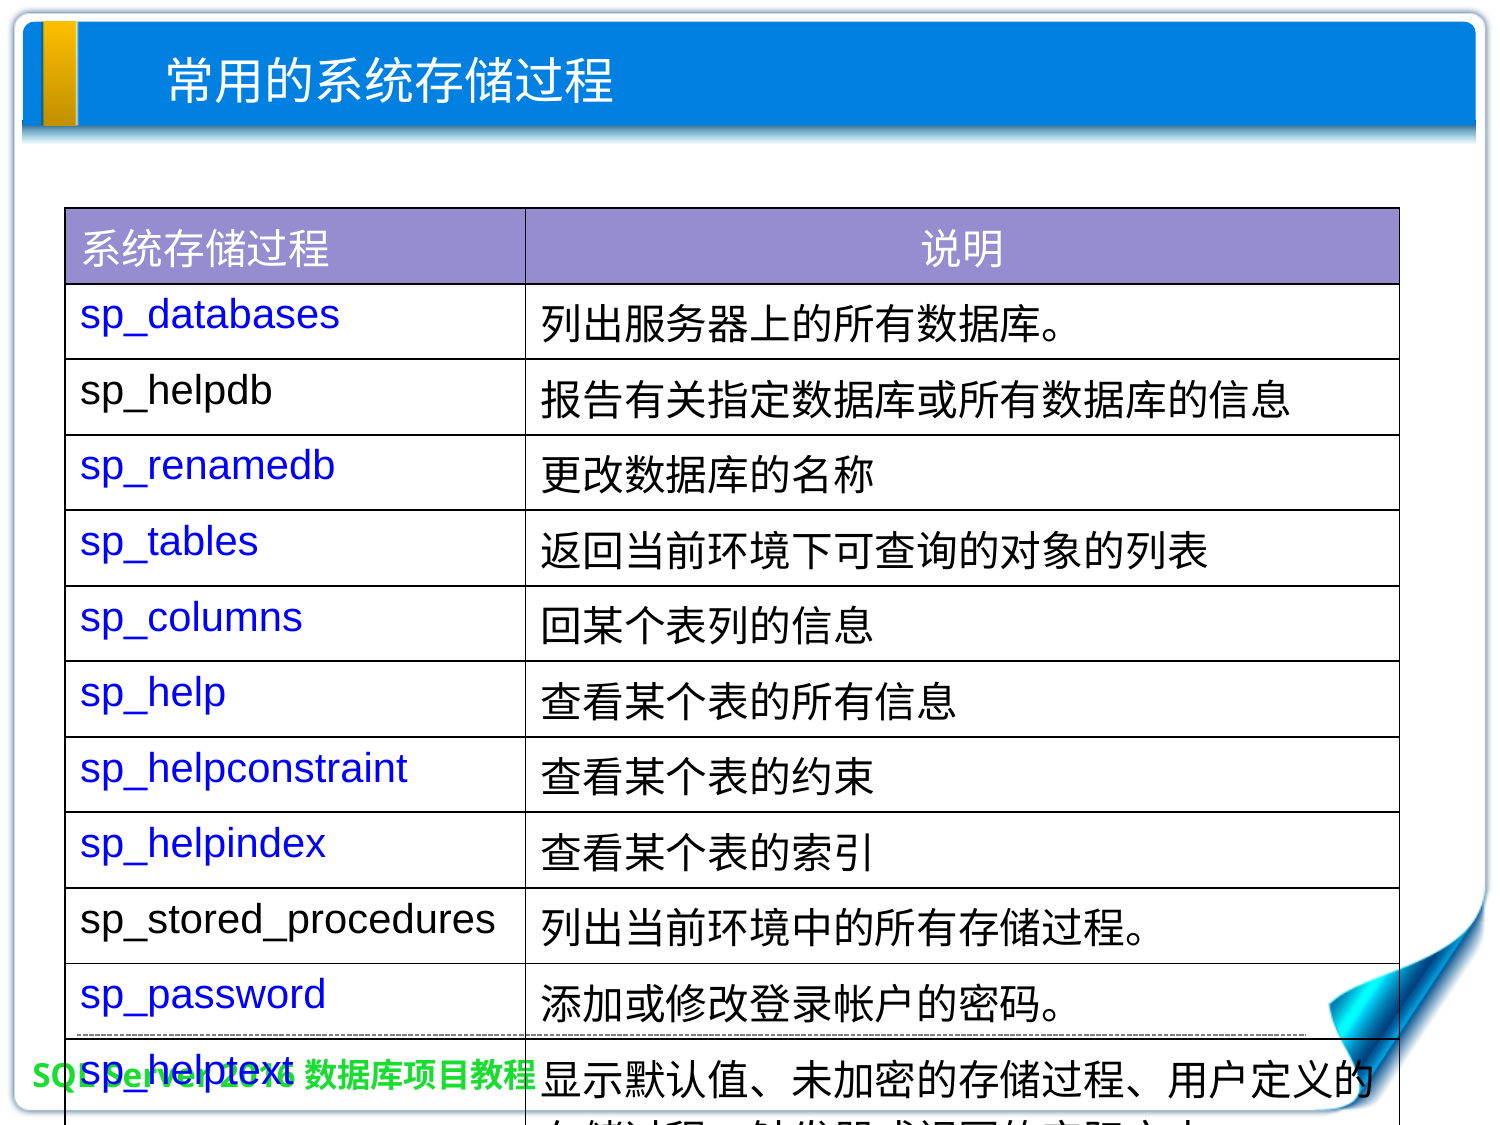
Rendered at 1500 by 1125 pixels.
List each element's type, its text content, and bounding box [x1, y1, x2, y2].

table_cell 列出当前环境中的所有存储过程。 [526, 889, 1399, 963]
table_cell 添加或修改登录帐户的密码。 [526, 964, 1399, 1038]
table_cell sp_helptext [66, 1040, 525, 1125]
picture [57, 1067, 64, 1083]
table_cell 查看某个表的索引 [526, 813, 1399, 887]
table_cell sp_help [66, 662, 525, 736]
table_cell 显示默认值、未加密的存储过程、用户定义的存储过程、触发器或视图的实际文本。 [526, 1040, 1399, 1125]
text_box [633, 187, 1475, 313]
table_cell 返回当前环境下可查询的对象的列表 [526, 511, 1399, 585]
table_cell sp_password [66, 964, 525, 1038]
table_cell 回某个表列的信息 [526, 587, 1399, 660]
table_cell sp_tables [66, 511, 525, 585]
table_cell 列出服务器上的所有数据库。 [526, 285, 1399, 358]
table_cell sp_renamedb [66, 436, 525, 509]
table_cell sp_helpdb [66, 360, 525, 434]
table_cell 报告有关指定数据库或所有数据库的信息 [526, 360, 1399, 434]
table_header 说明 [526, 209, 1399, 283]
table_cell sp_databases [66, 285, 525, 358]
table_cell 更改数据库的名称 [526, 436, 1399, 509]
table_cell sp_helpconstraint [66, 738, 525, 811]
title 常用的系统存储过程 [150, 42, 1500, 173]
table_cell 查看某个表的约束 [526, 738, 1399, 811]
table_cell sp_helpindex [66, 813, 525, 887]
table_header 系统存储过程 [66, 209, 525, 283]
picture [0, 0, 1500, 1125]
table_cell sp_columns [66, 587, 525, 660]
table_cell sp_stored_procedures [66, 889, 525, 963]
table_cell 查看某个表的所有信息 [526, 662, 1399, 736]
